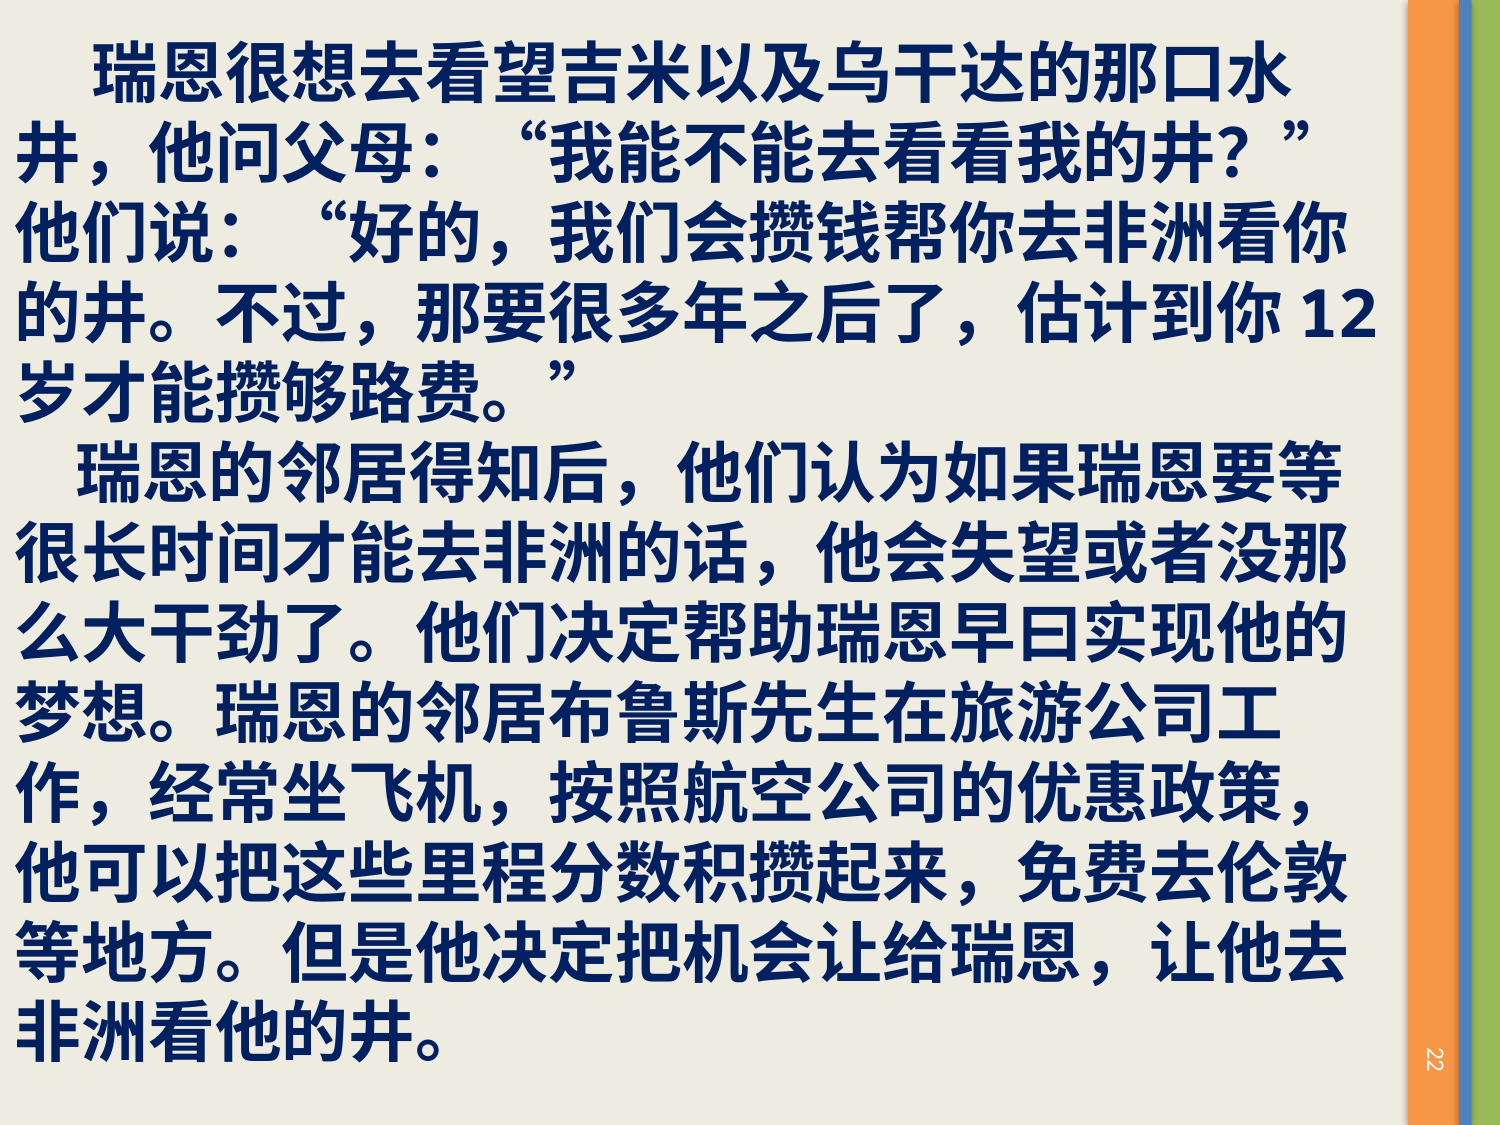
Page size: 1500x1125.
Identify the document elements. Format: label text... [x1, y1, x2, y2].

text_box 瑞恩很想去看望吉米以及乌干达的那口水井，他问父母：“我能不能去看看我的井？”他们说：“好的，我们会攒钱帮你去非洲看你的井。不过，那要很多年之后了，估计到你12岁才能攒够路费。” 瑞恩的邻居得知后，他们认为如果瑞恩要等很长时间才能去非洲的话，他会失望或者没那么大干劲了。他们决定帮助瑞恩早曰实现他的梦想。瑞恩的邻居布鲁斯先生在旅游公司工作，经常坐飞机，按照航空公司的优惠政策，他可以把这些里程分数积攒起来，免费去伦敦等地方。但是他决定把机会让给瑞恩，让他去非洲看他的井。 [0, 23, 1407, 1078]
slide_number 22 [1407, 928, 1468, 1088]
